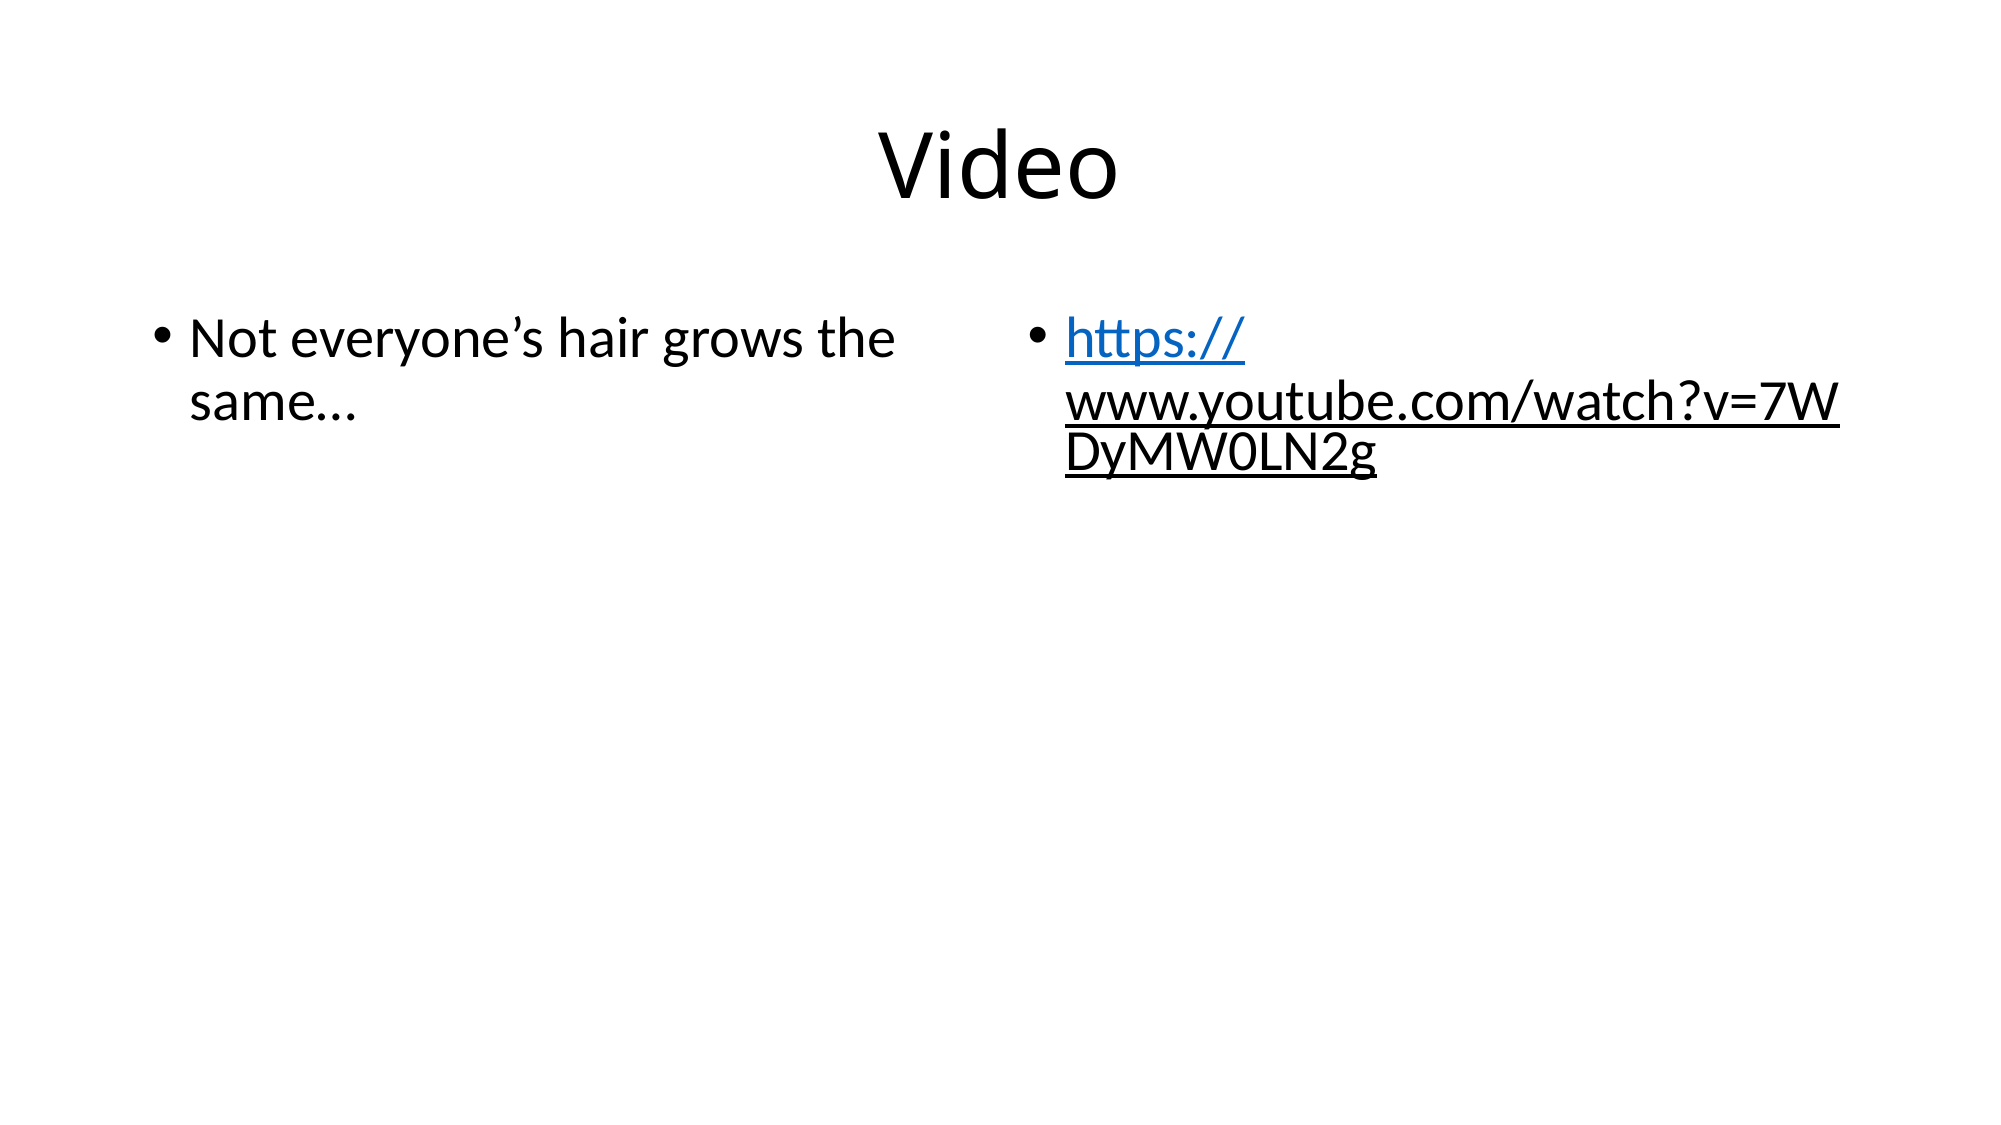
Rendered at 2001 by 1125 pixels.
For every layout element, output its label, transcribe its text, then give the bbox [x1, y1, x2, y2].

list Not everyone’s hair grows the same… [137, 299, 988, 1014]
title Video [137, 59, 1863, 278]
list https://www.youtube.com/watch?v=7WDyMW0LN2g [1012, 299, 1863, 1014]
